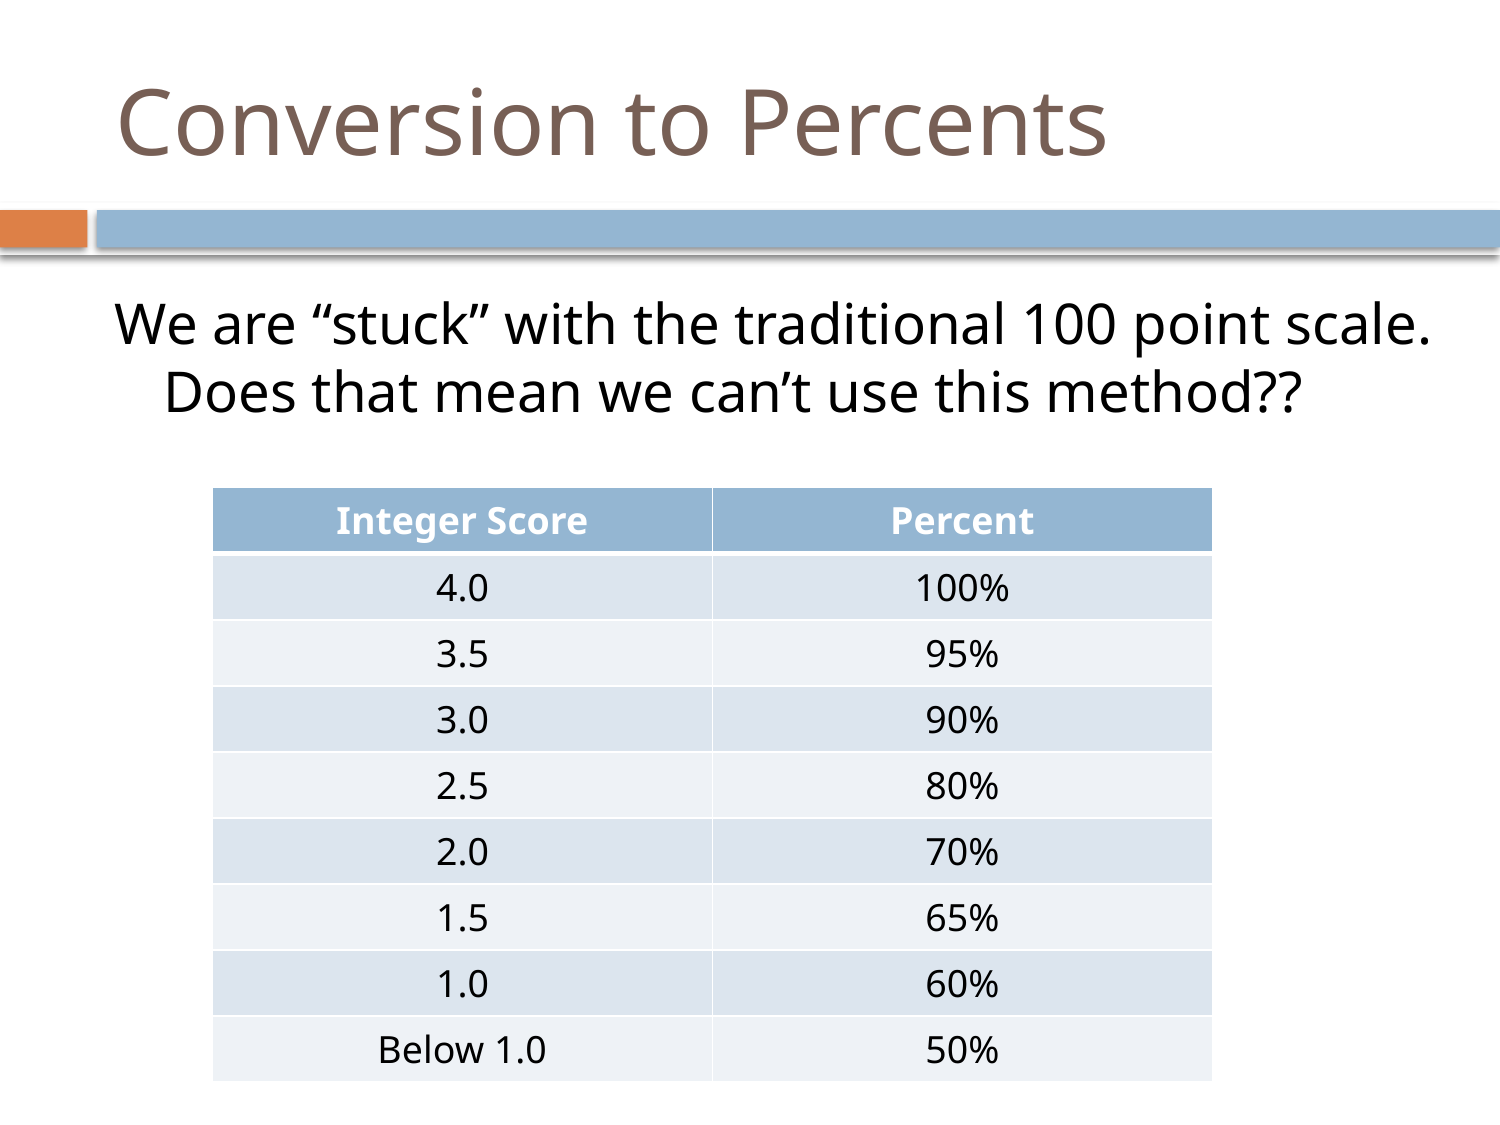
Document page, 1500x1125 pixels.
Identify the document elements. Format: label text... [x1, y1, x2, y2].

table_cell 50% [713, 1017, 1212, 1081]
table_cell 100% [713, 556, 1212, 619]
table_cell 1.5 [213, 885, 712, 949]
table_cell 95% [713, 621, 1212, 685]
table_cell 90% [713, 687, 1212, 751]
table_header Percent [713, 488, 1212, 551]
table_cell 70% [713, 819, 1212, 883]
table_cell 2.0 [213, 819, 712, 883]
table_cell 4.0 [213, 556, 712, 619]
table_cell Below 1.0 [213, 1017, 712, 1081]
table_cell 3.0 [213, 687, 712, 751]
table_cell 1.0 [213, 951, 712, 1015]
table_cell 2.5 [213, 753, 712, 817]
table_cell 80% [713, 753, 1212, 817]
title Conversion to Percents [100, 37, 1438, 200]
table_cell 65% [713, 885, 1212, 949]
table_header Integer Score [213, 488, 712, 551]
table_cell 60% [713, 951, 1212, 1015]
list We are “stuck” with the traditional 100 point scale. Does that mean we can’t use this method?? [99, 200, 1450, 438]
table_cell 3.5 [213, 621, 712, 685]
